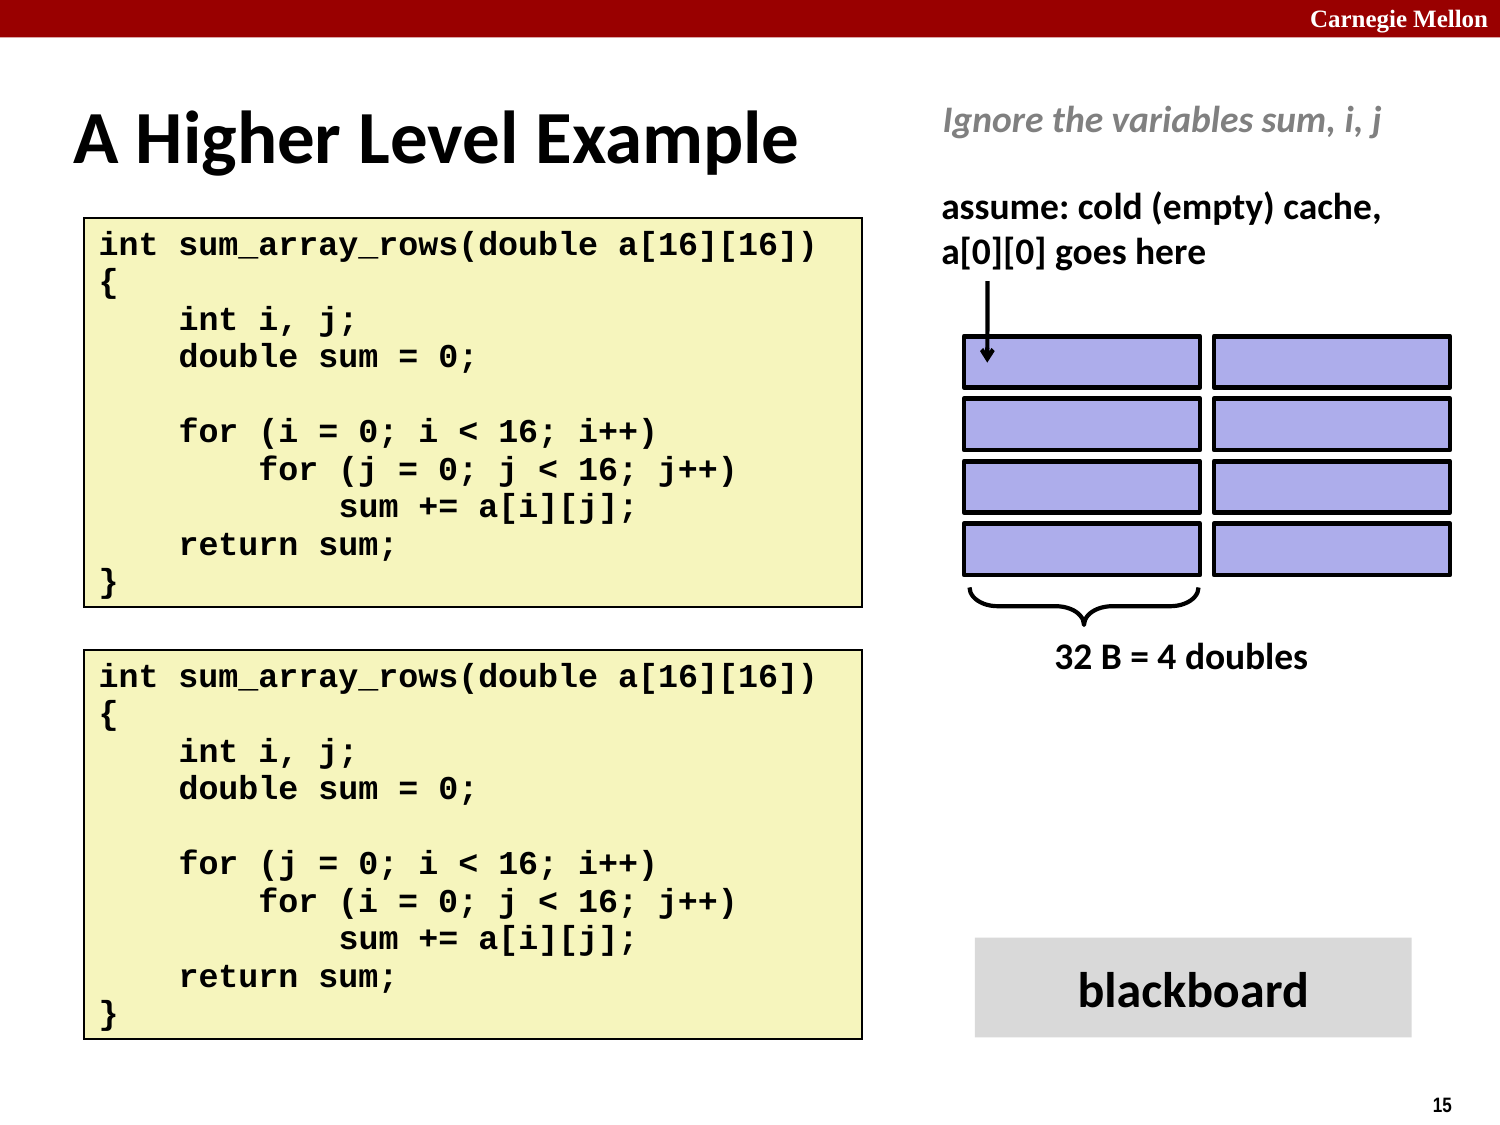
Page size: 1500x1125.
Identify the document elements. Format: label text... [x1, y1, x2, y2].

text_box [963, 398, 1200, 450]
text_box [969, 587, 1199, 624]
text_box int sum_array_rows(double a[16][16]) { int i, j; double sum = 0; for (j = 0; i < 16; i++) for (i = 0; j < 16; j++) sum += a[i][j]; return sum; } [83, 649, 863, 1040]
text_box [963, 336, 1200, 388]
text_box [963, 523, 1200, 575]
text_box [1213, 523, 1450, 575]
text_box int sum_array_rows(double a[16][16]) { int i, j; double sum = 0; for (i = 0; i < 16; i++) for (j = 0; j < 16; j++) sum += a[i][j]; return sum; } [83, 217, 863, 608]
text_box assume: cold (empty) cache, a[0][0] goes here [926, 174, 1398, 280]
text_box blackboard [974, 937, 1412, 1038]
text_box Ignore the variables sum, i, j [927, 87, 1398, 148]
text_box [1213, 398, 1450, 450]
text_box [1213, 461, 1450, 513]
text_box [1213, 336, 1450, 388]
text_box 32 B = 4 doubles [1039, 624, 1324, 685]
title A Higher Level Example [58, 71, 1305, 197]
text_box [963, 461, 1200, 513]
